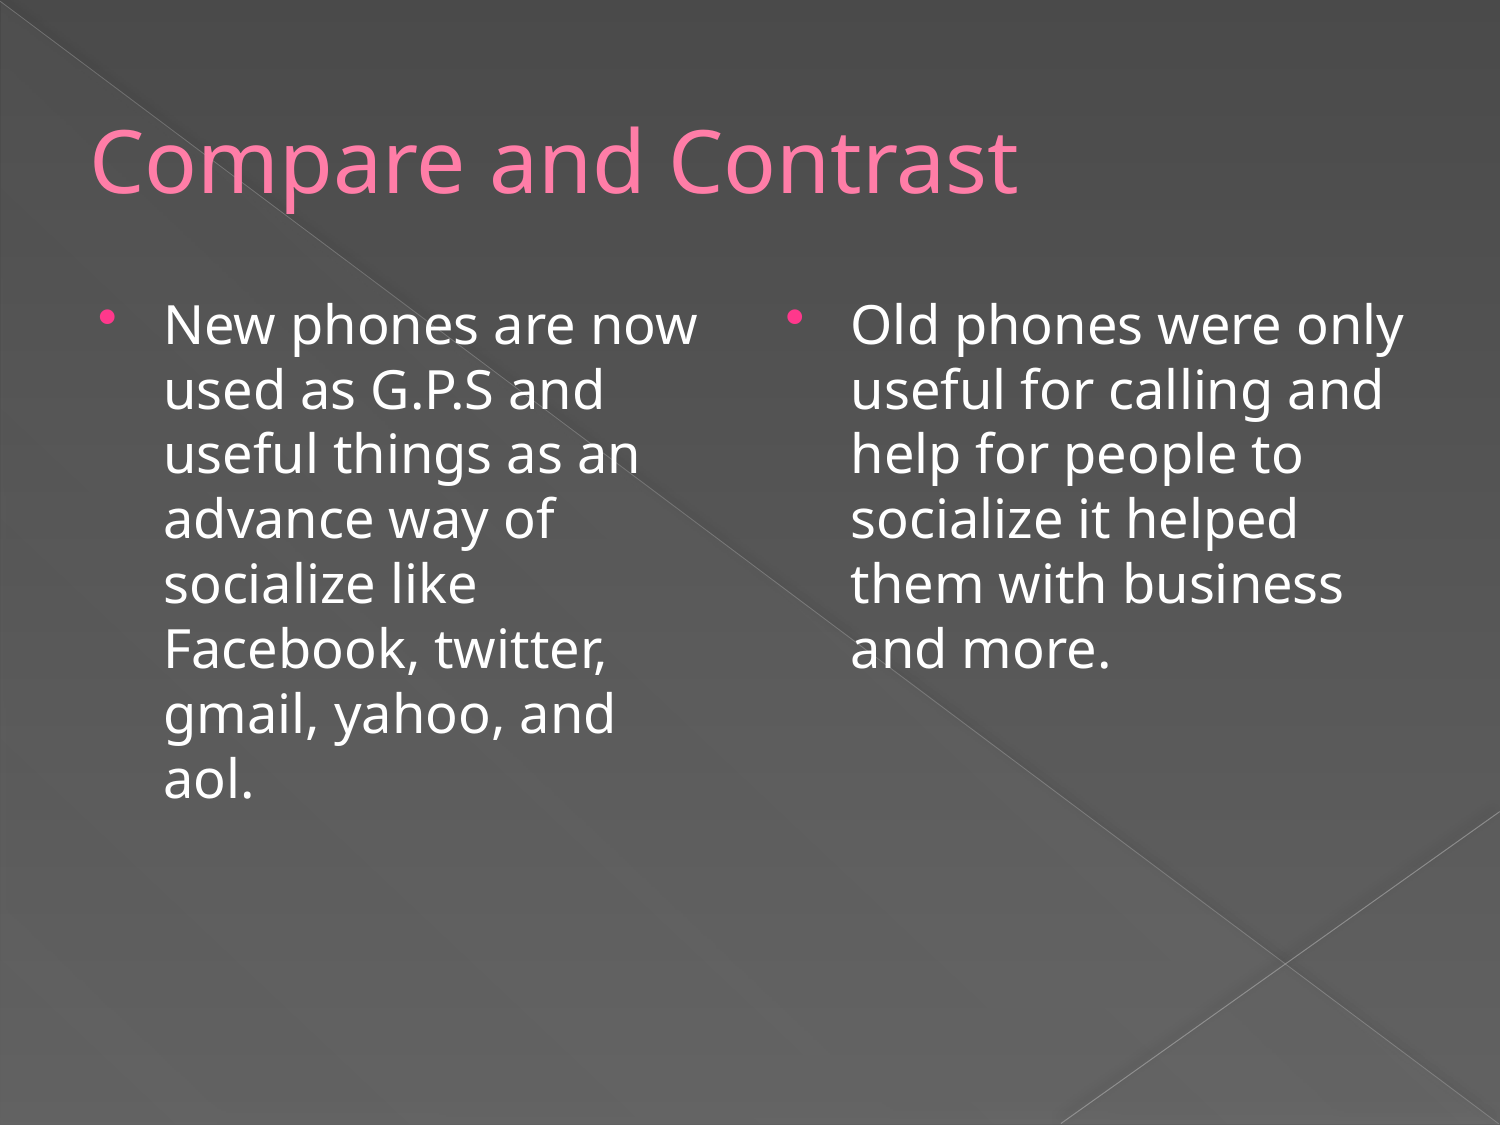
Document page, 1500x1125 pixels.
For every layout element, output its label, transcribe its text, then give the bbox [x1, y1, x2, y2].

title Compare and Contrast [75, 43, 1425, 274]
list Old phones were only useful for calling and help for people to socialize it helped them with business and more. [762, 282, 1425, 1025]
list New phones are now used as G.P.S and useful things as an advance way of socialize like Facebook, twitter, gmail, yahoo, and aol. [75, 282, 738, 1025]
